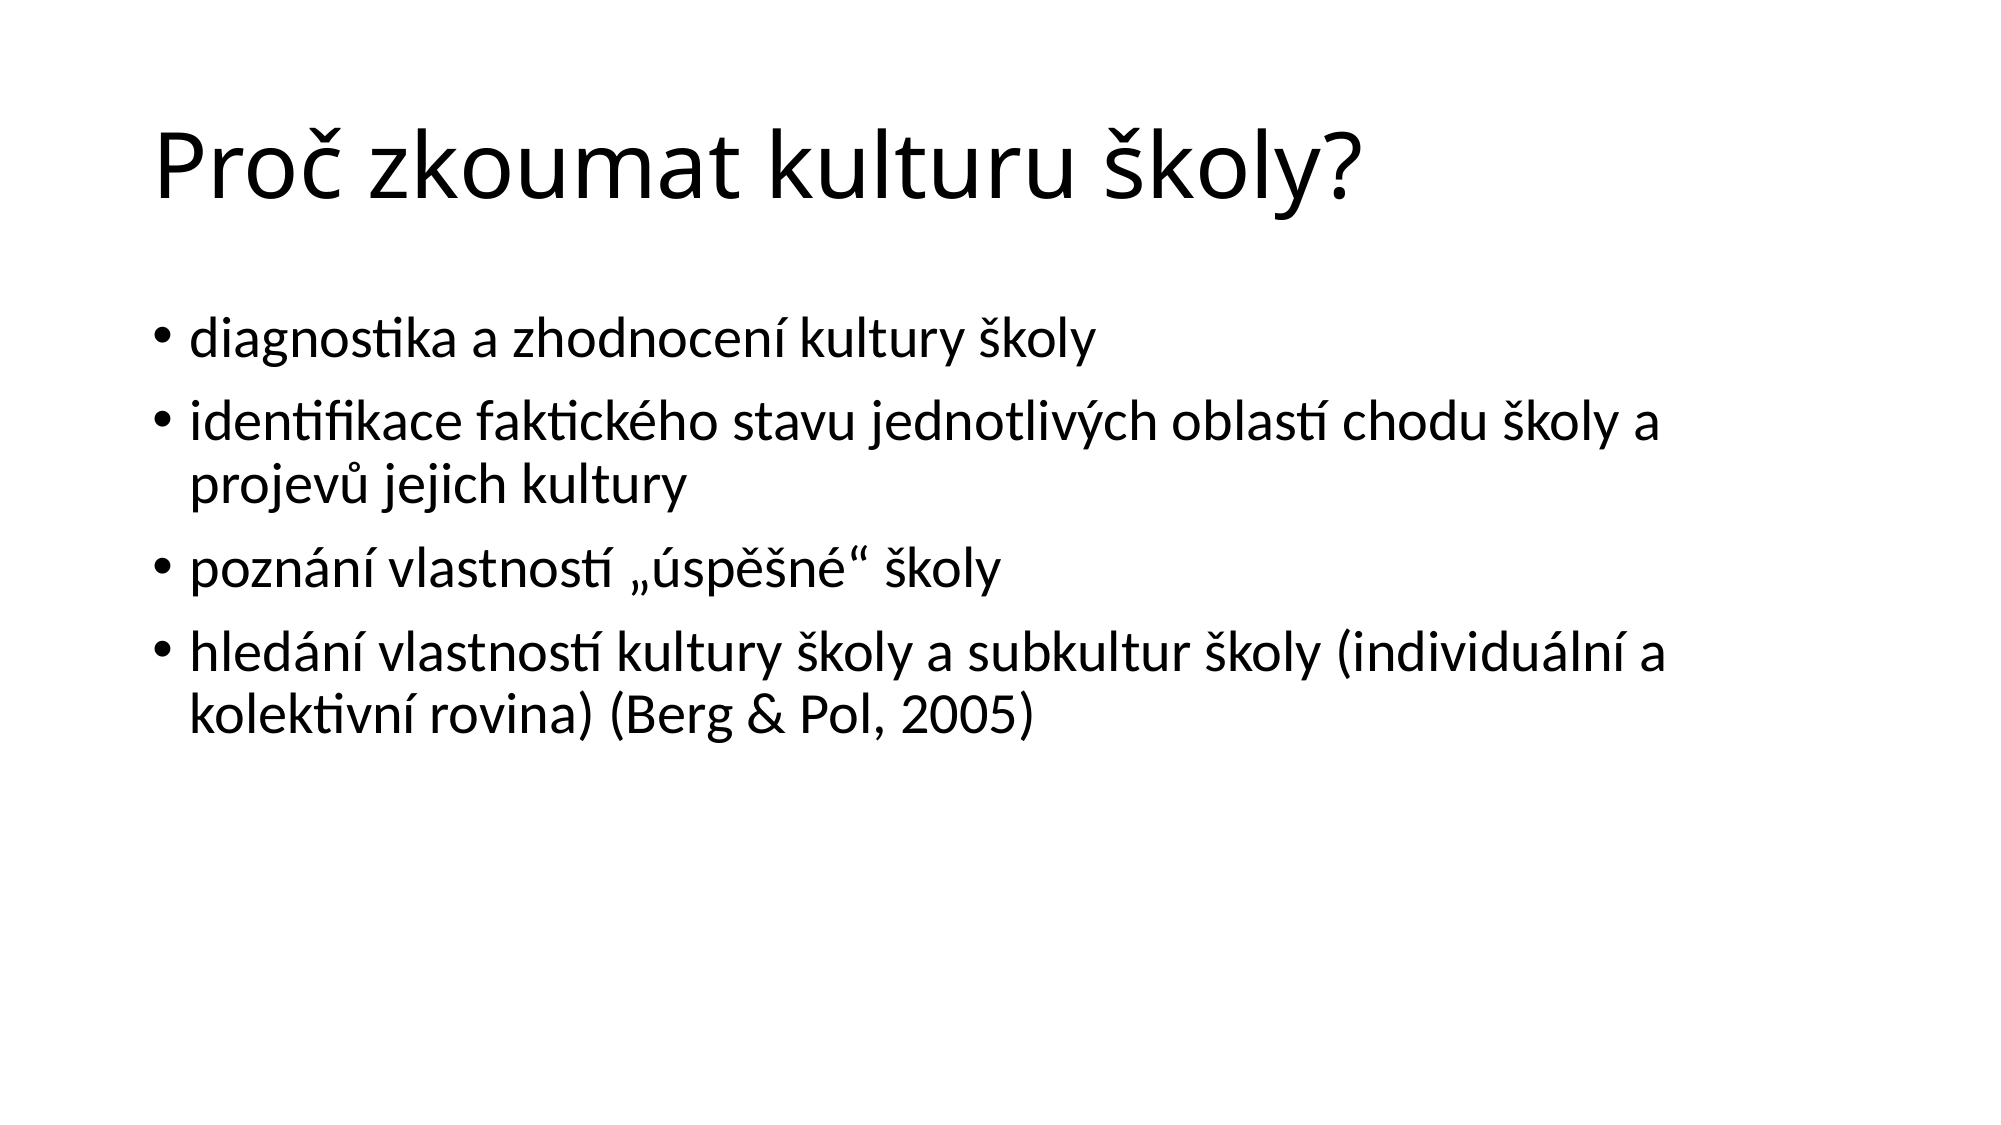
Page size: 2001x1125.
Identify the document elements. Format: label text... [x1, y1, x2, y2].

list diagnostika a zhodnocení kultury školy identifikace faktického stavu jednotlivých oblastí chodu školy a projevů jejich kultury poznání vlastností „úspěšné“ školy hledání vlastností kultury školy a subkultur školy (individuální a kolektivní rovina) (Berg & Pol, 2005) [137, 299, 1863, 1014]
title Proč zkoumat kulturu školy? [137, 59, 1863, 278]
